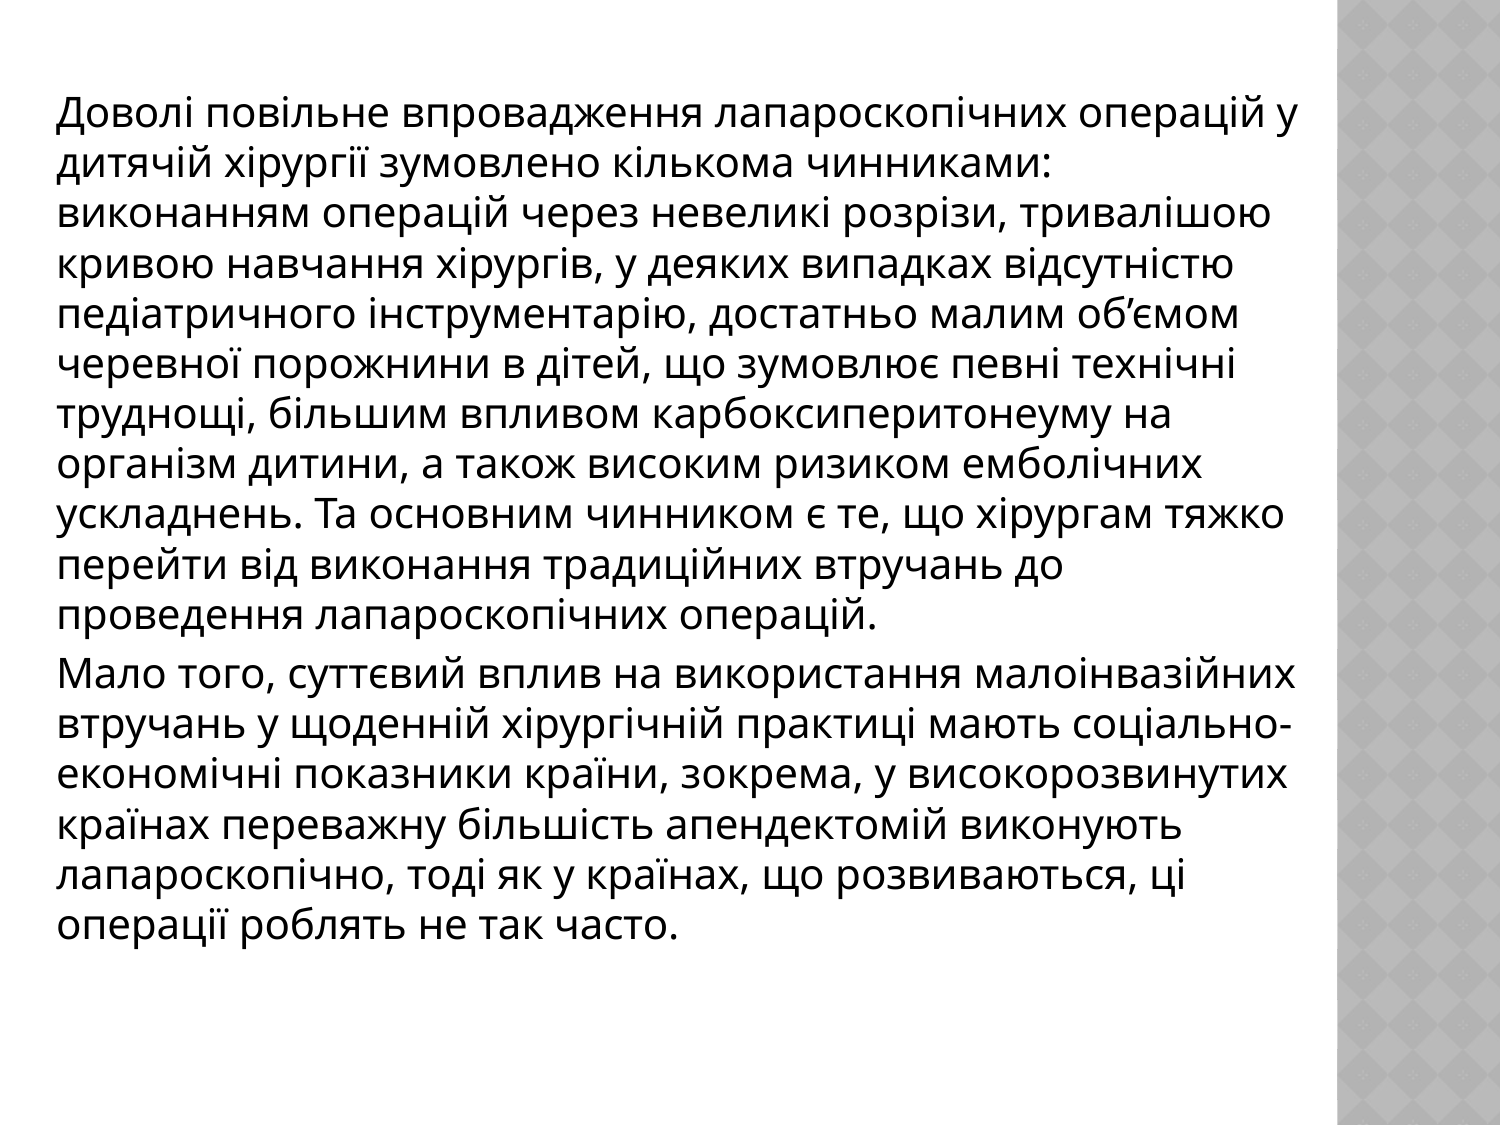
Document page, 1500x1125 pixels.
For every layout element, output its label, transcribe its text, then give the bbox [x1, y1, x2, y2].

list Доволі повільне впровадження лапароскопічних операцій у дитячій хірургії зумовлено кількома чинниками: виконанням операцій через невеликі розрізи, тривалішою кривою навчання хірургів, у деяких випадках відсутністю педіатричного інструментарію, достатньо малим об’ємом черевної порожнини в дітей, що зумовлює певні технічні труднощі, більшим впливом карбоксиперитонеуму на організм дитини, а також високим ризиком емболічних ускладнень. Та основним чинником є те, що хірургам тяжко перейти від виконання традиційних втручань до проведення лапароскопічних операцій. Мало того, суттєвий вплив на використання малоінвазійних втручань у щоденній хірургічній практиці мають соціально-економічні показники країни, зокрема, у високорозвинутих країнах переважну більшість апендектомій виконують лапароскопічно, тоді як у країнах, що розвиваються, ці операції роблять не так часто. [41, 78, 1317, 998]
